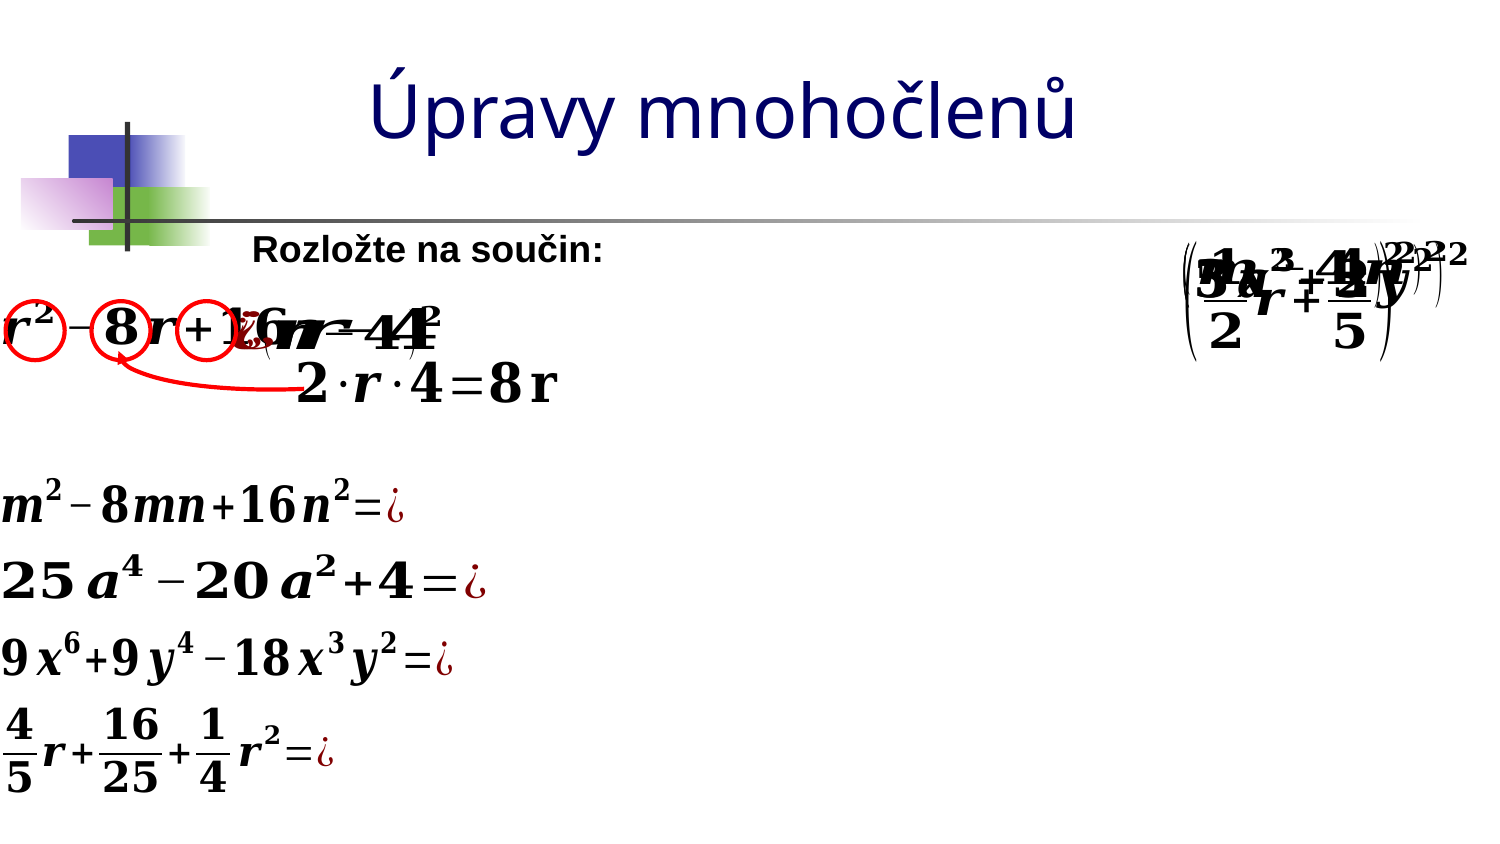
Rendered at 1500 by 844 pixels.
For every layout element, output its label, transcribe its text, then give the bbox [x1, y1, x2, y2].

text_box [177, 301, 237, 348]
text_box [5, 301, 65, 361]
title Úpravy mnohočlenů [129, 43, 1318, 175]
text_box [91, 301, 151, 360]
text_box Rozložte na součin: [212, 217, 644, 278]
text_box [117, 344, 305, 390]
